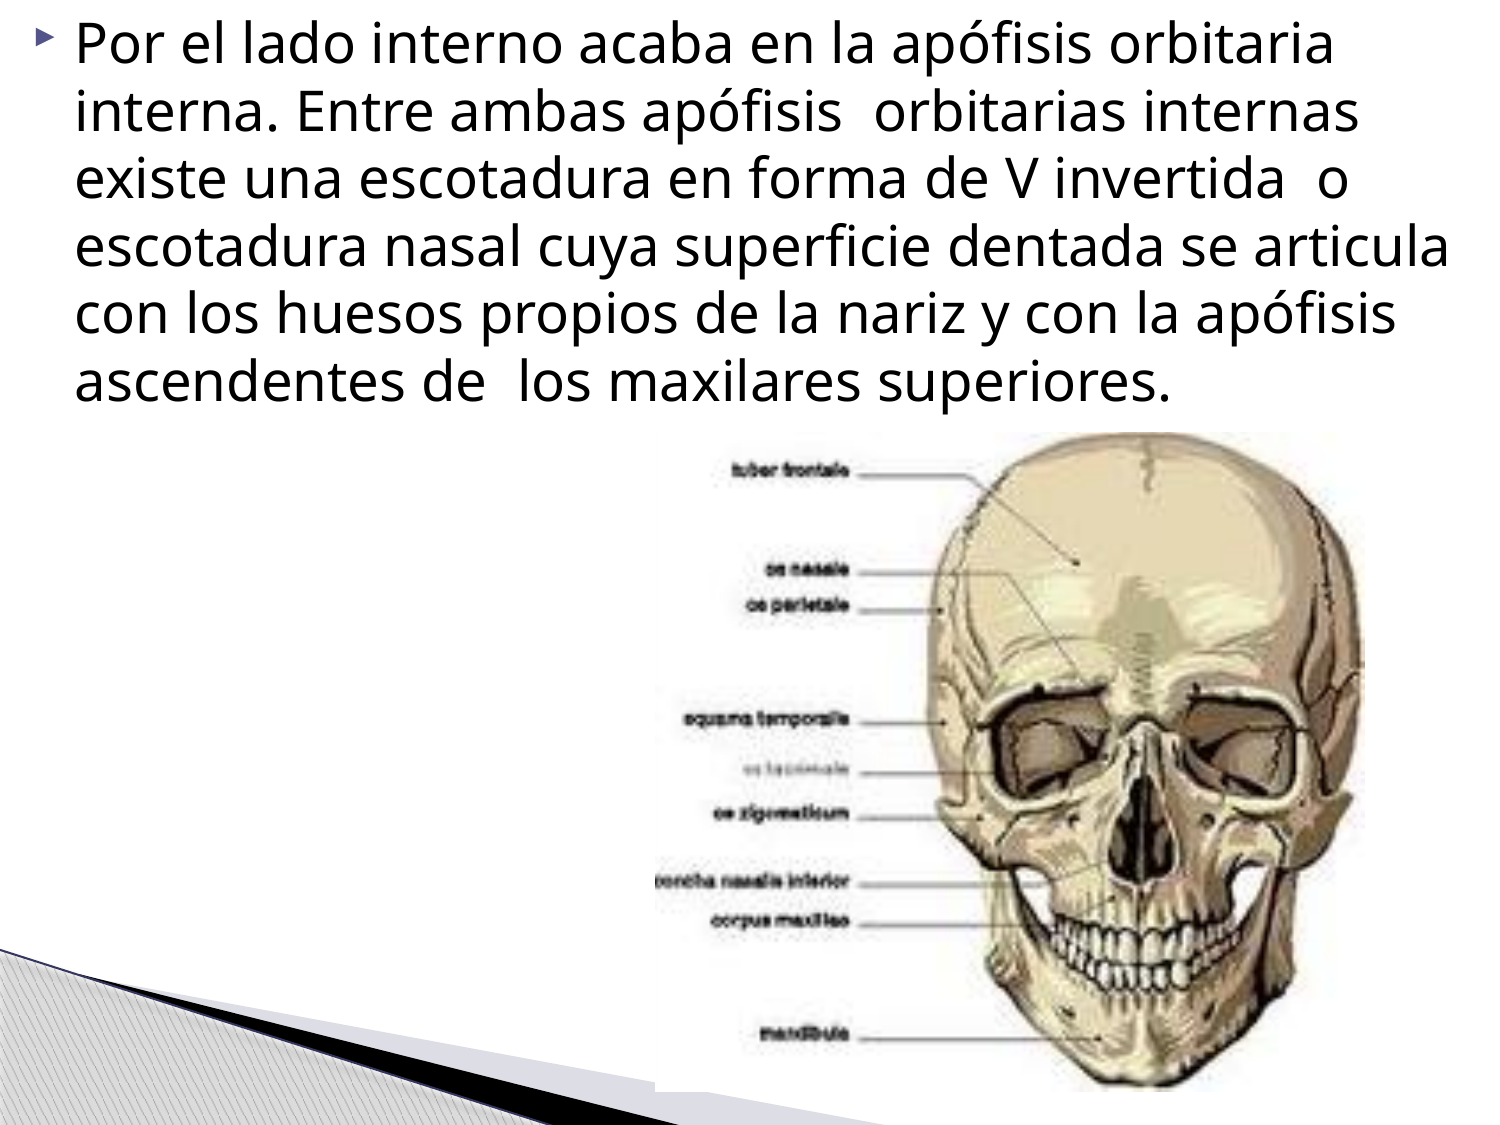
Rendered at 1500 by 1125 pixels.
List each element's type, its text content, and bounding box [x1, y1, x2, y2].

picture [655, 432, 1365, 1092]
list Por el lado interno acaba en la apófisis orbitaria interna. Entre ambas apófisis orbitarias internas existe una escotadura en forma de V invertida o escotadura nasal cuya superficie dentada se articula con los huesos propios de la nariz y con la apófisis ascendentes de los maxilares superiores. [0, 0, 1500, 986]
